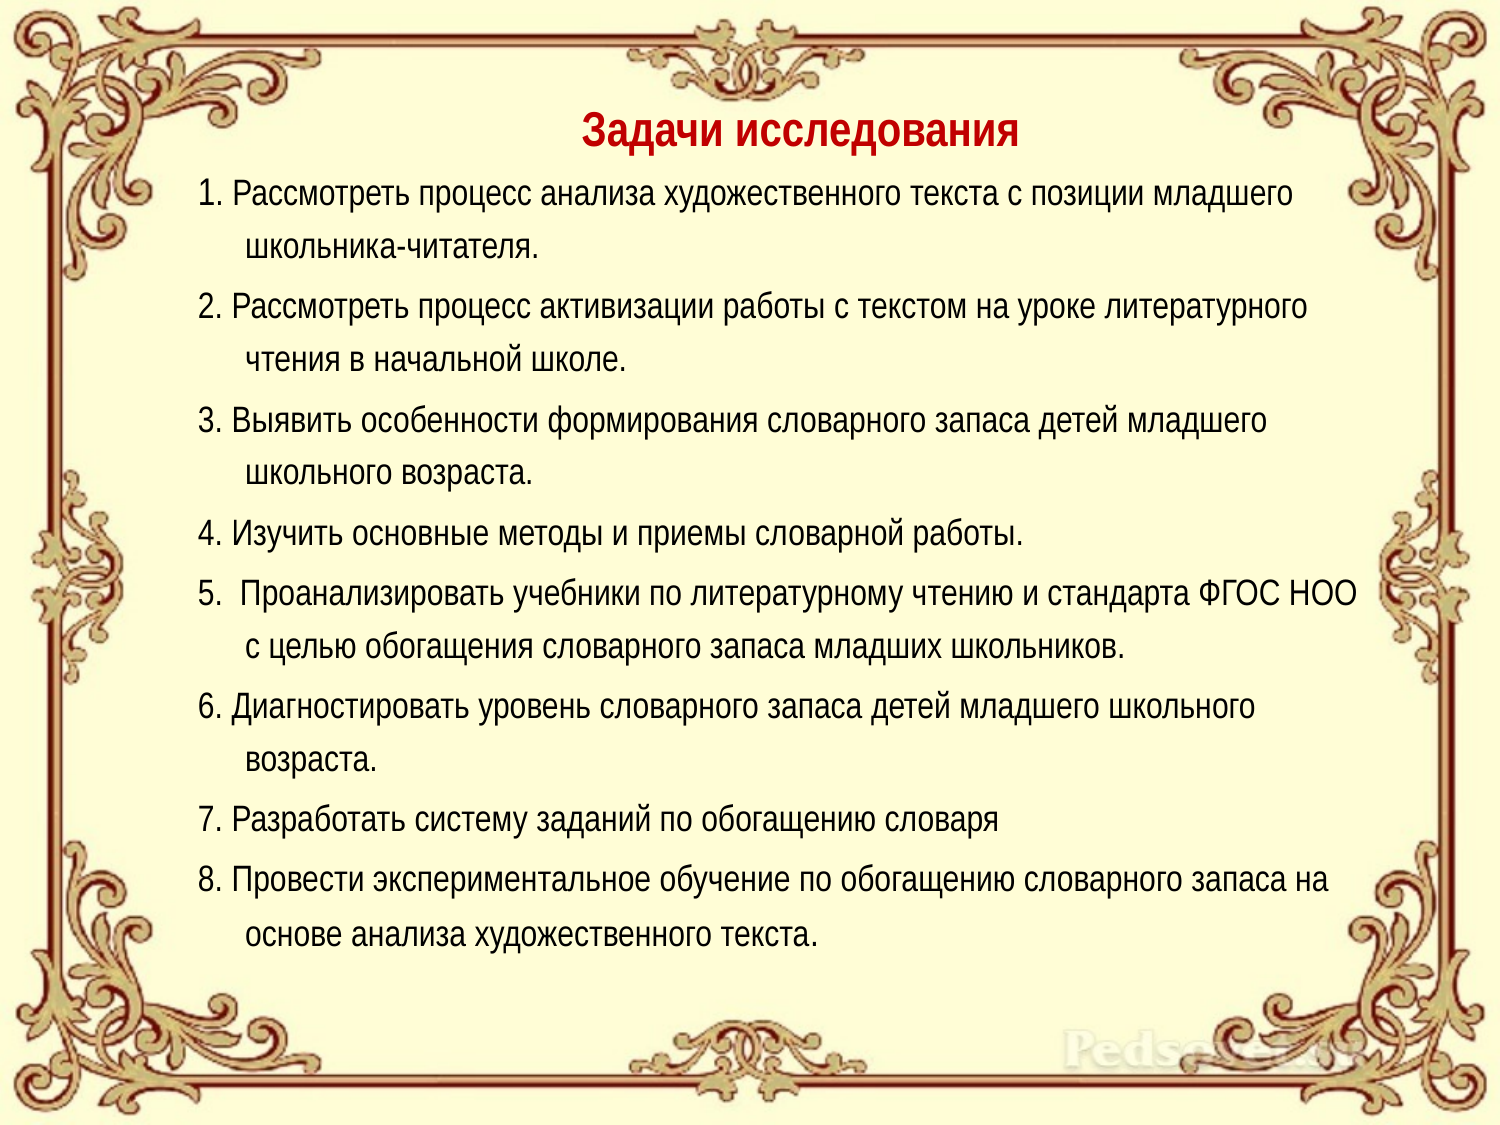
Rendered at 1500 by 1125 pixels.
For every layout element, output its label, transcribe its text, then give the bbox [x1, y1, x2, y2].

picture [0, 0, 1500, 1125]
list Задачи исследования 1. Рассмотреть процесс анализа художественного текста с позиции младшего школьника-читателя. 2. Рассмотреть процесс активизации работы с текстом на уроке литературного чтения в начальной школе. 3. Выявить особенности формирования словарного запаса детей младшего школьного возраста. 4. Изучить основные методы и приемы словарной работы. 5. Проанализировать учебники по литературному чтению и стандарта ФГОС НОО с целью обогащения словарного запаса младших школьников. 6. Диагностировать уровень словарного запаса детей младшего школьного возраста. 7. Разработать систему заданий по обогащению словаря 8. Провести экспериментальное обучение по обогащению словарного запаса на основе анализа художественного текста. [183, 90, 1388, 1012]
